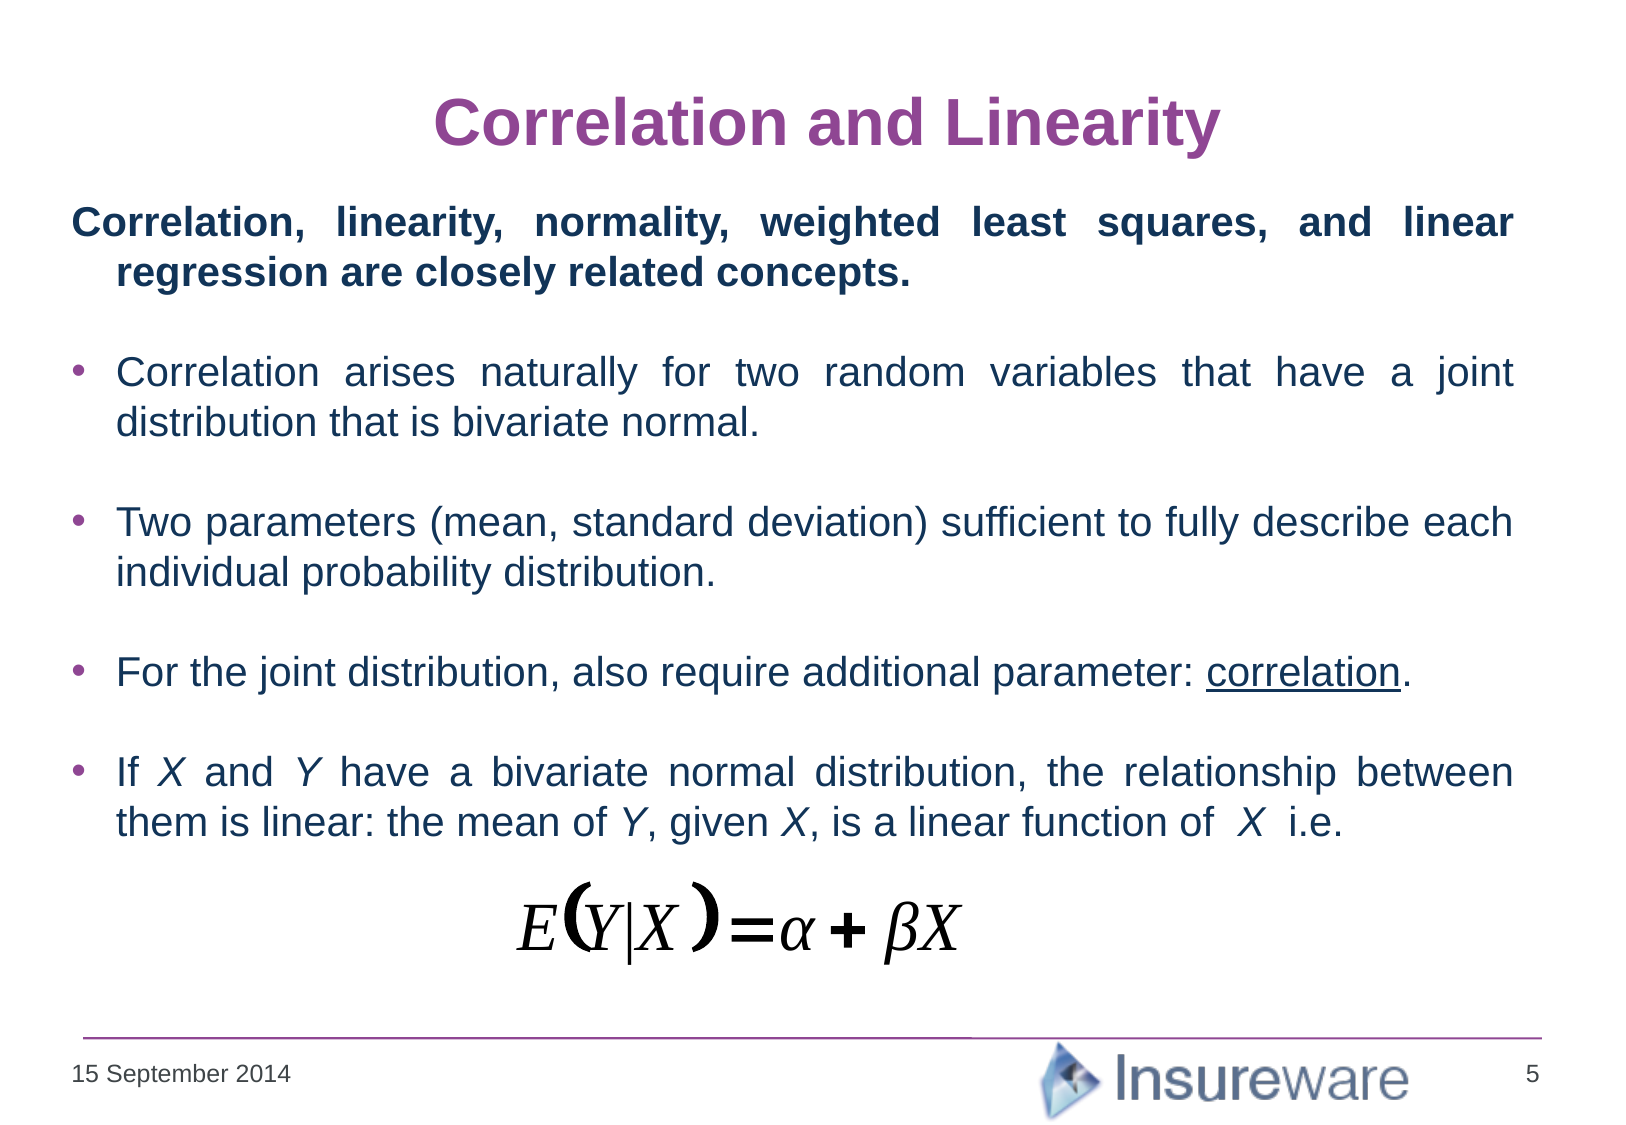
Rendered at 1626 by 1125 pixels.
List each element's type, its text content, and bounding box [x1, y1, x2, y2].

slide_number 5 [1439, 1050, 1555, 1106]
text_box Correlation and Linearity [100, 24, 1575, 213]
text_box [505, 881, 985, 980]
picture [1036, 1039, 1416, 1125]
list Correlation, linearity, normality, weighted least squares, and linear regression are closely related concepts. Correlation arises naturally for two random variables that have a joint distribution that is bivariate normal. Two parameters (mean, standard deviation) sufficient to fully describe each individual probability distribution. For the joint distribution, also require additional parameter: correlation. If X and Y have a bivariate normal distribution, the relationship between them is linear: the mean of Y, given X, is a linear function of X i.e. [56, 187, 1530, 949]
